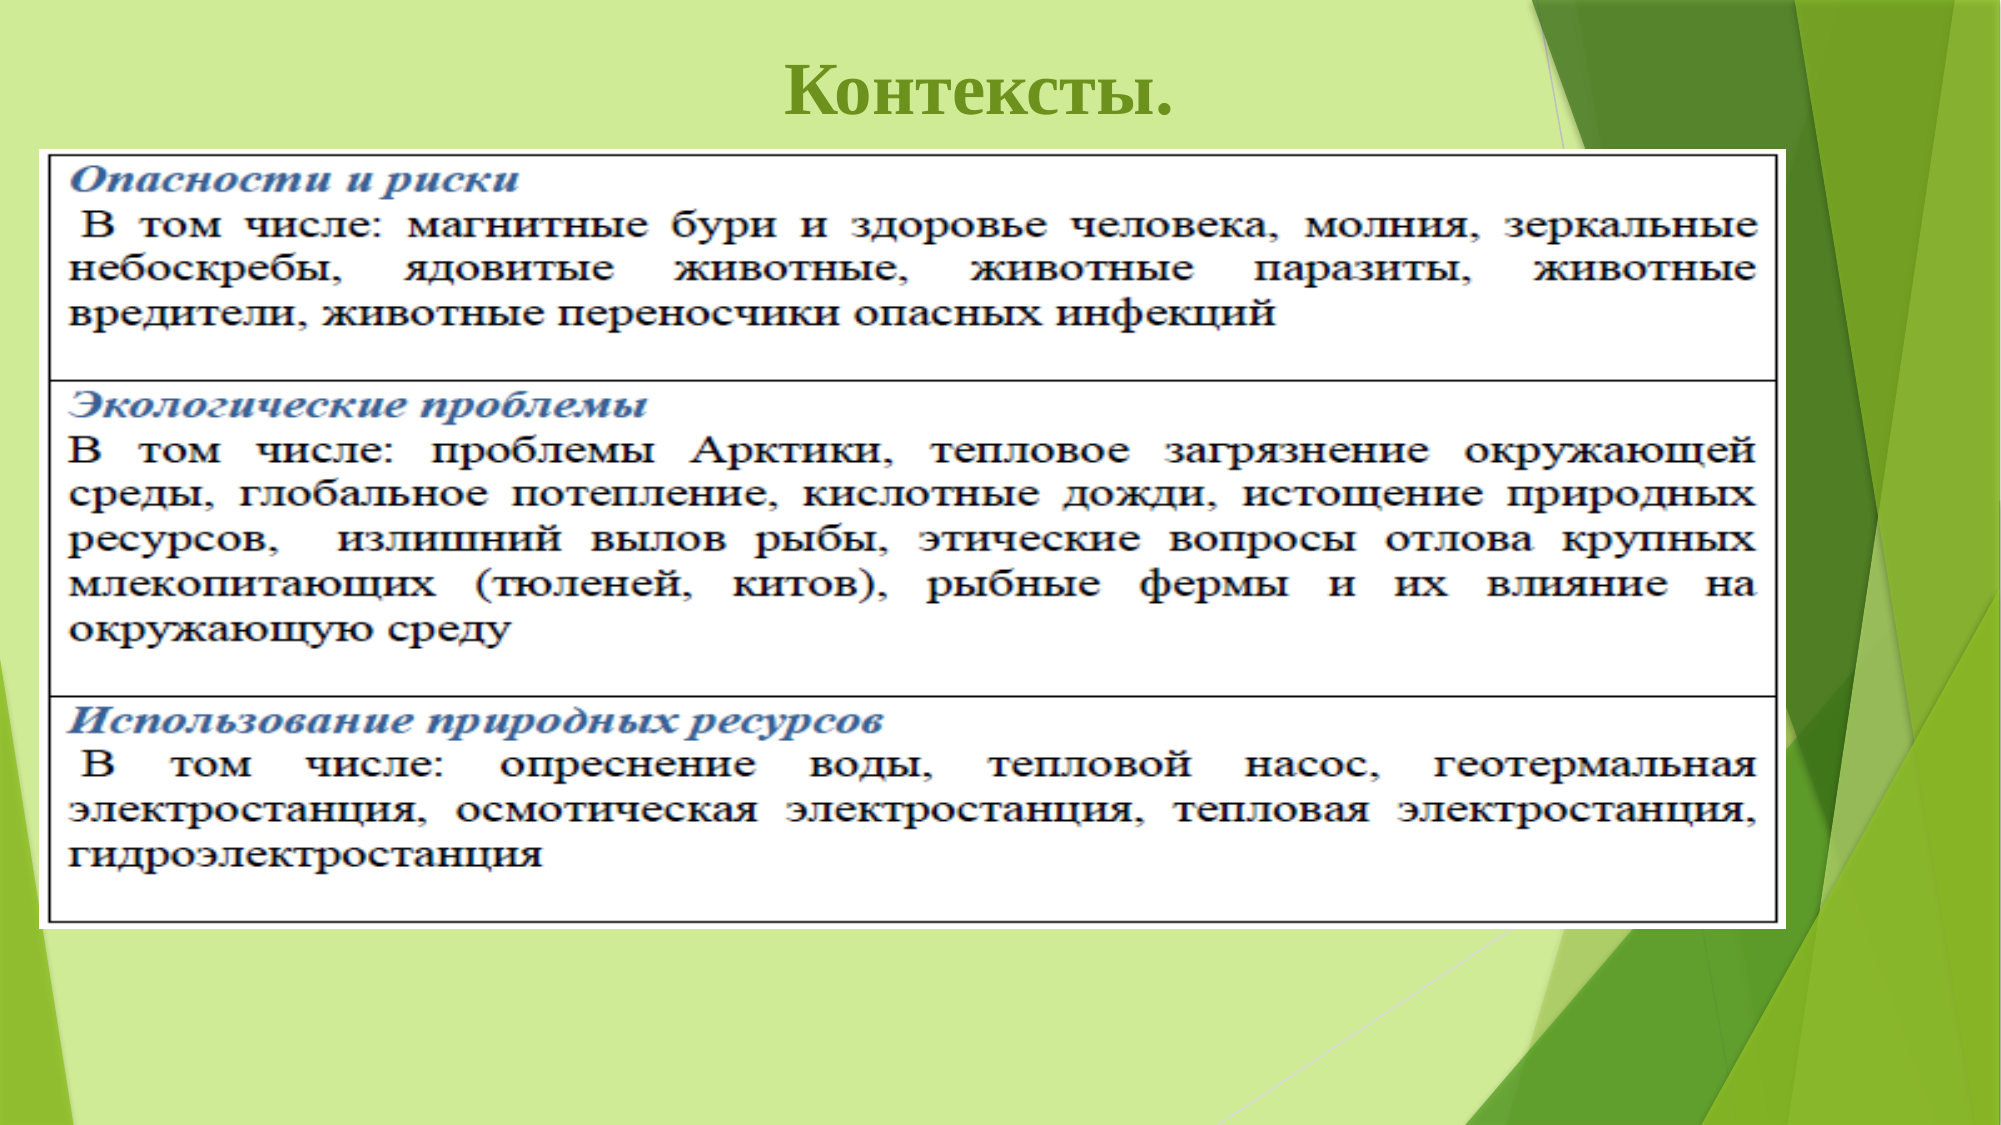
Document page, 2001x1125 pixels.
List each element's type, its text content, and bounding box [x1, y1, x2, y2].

title Контексты. [88, 31, 1889, 150]
picture [38, 149, 1786, 929]
